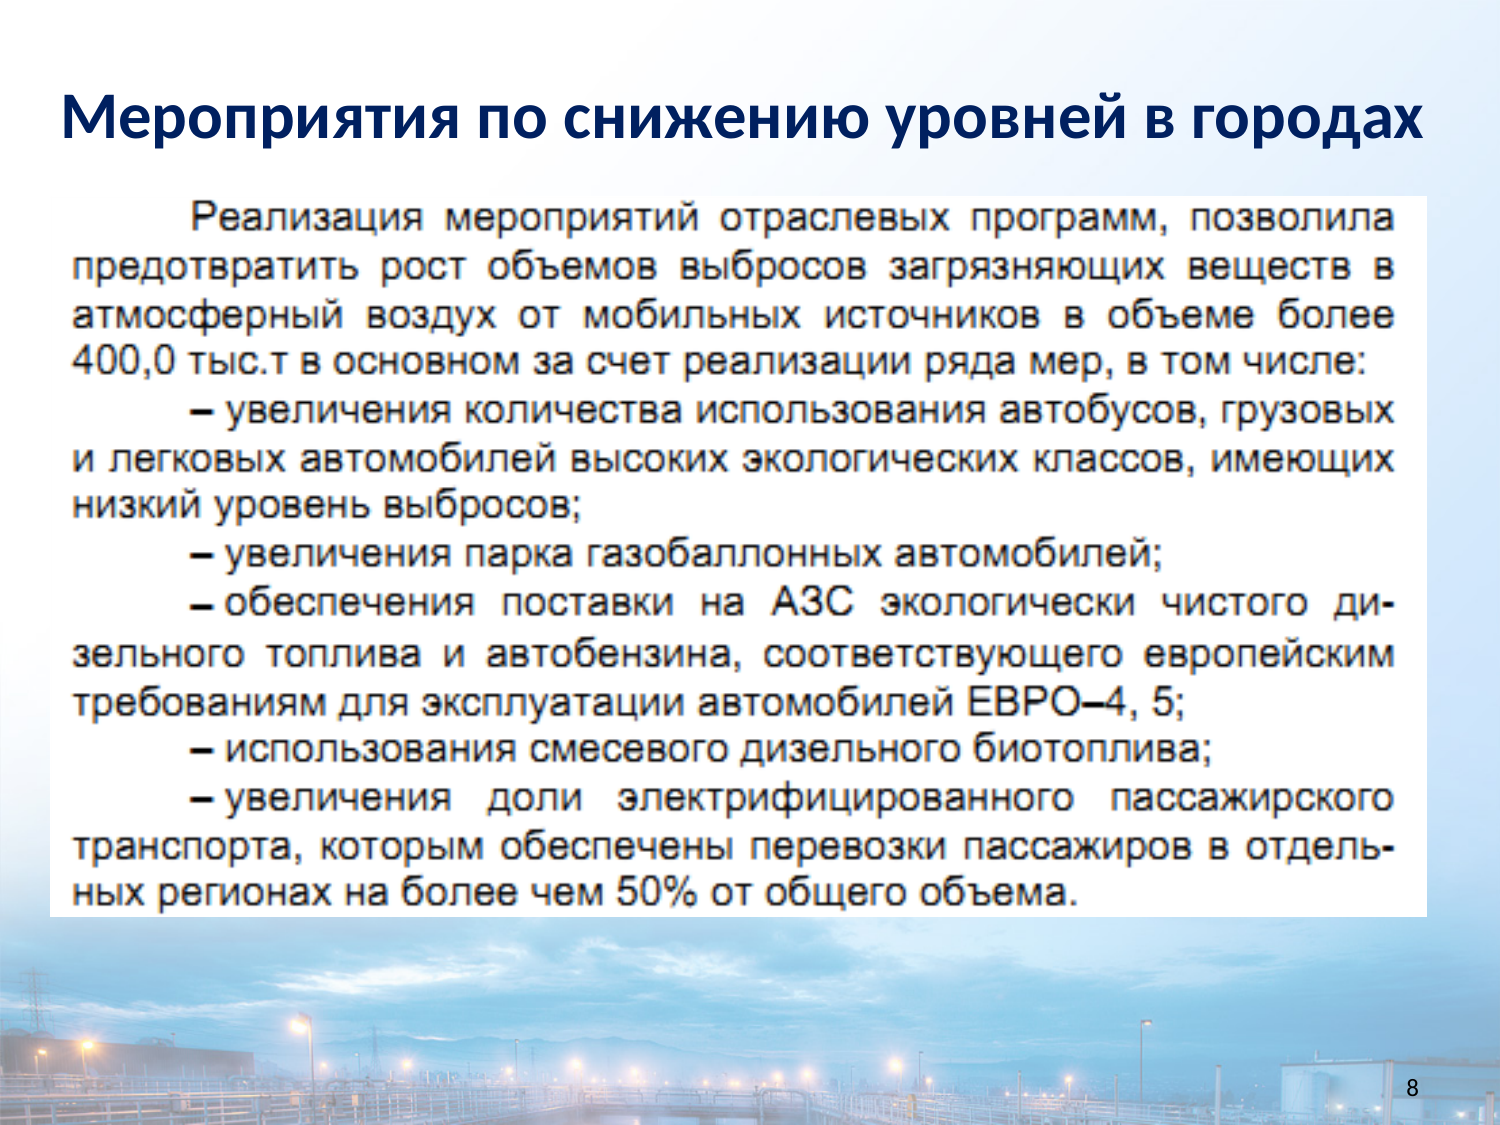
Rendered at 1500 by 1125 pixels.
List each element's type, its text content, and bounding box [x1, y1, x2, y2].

text_box Мероприятия по снижению уровней в городах [41, 64, 1460, 160]
title [26, 278, 1464, 953]
picture [0, 0, 1500, 1125]
text_box 8 [1391, 1064, 1500, 1110]
